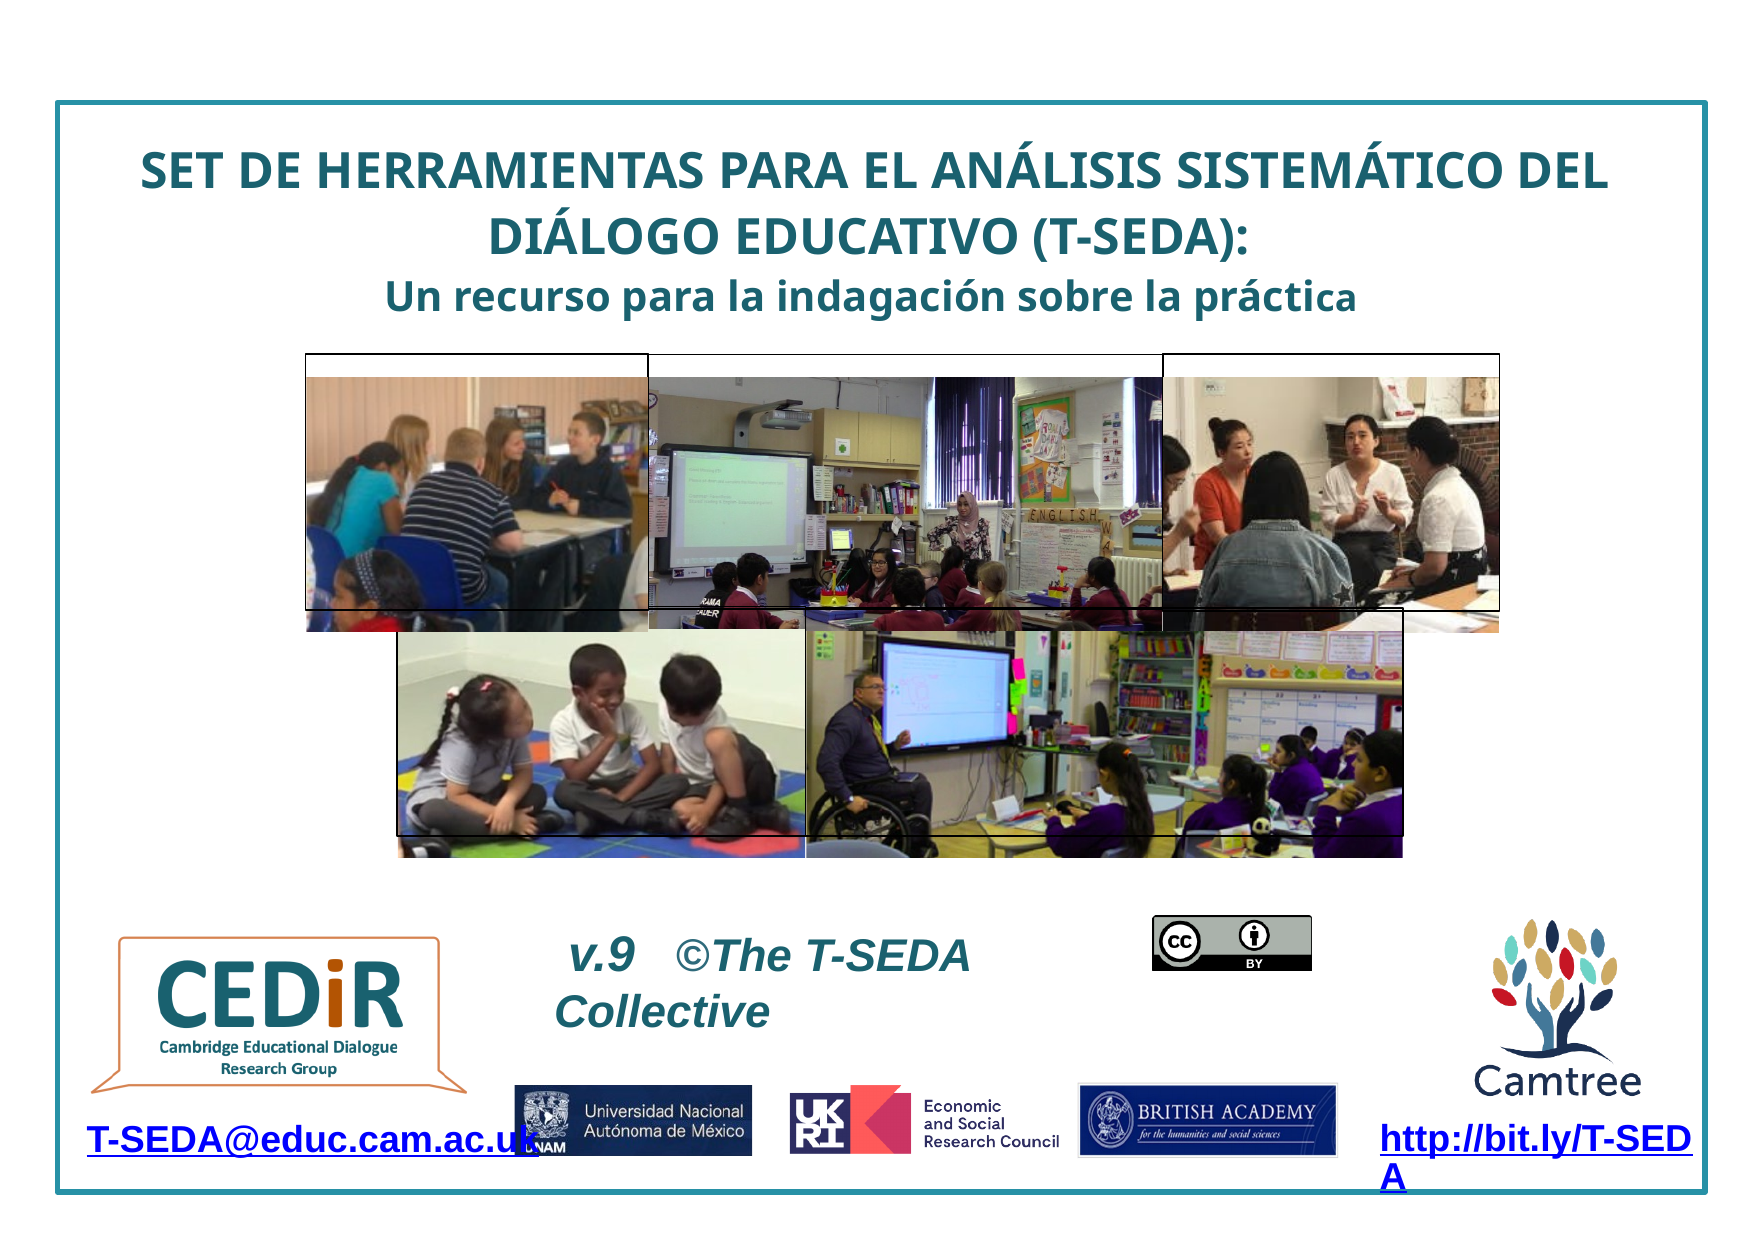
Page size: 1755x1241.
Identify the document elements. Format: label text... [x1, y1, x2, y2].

text_box http://bit.ly/T-SEDA [1364, 1106, 1722, 1207]
text_box T-SEDA@educ.cam.ac.uk [25, 1115, 626, 1201]
text_box v.9 ©The T-SEDA Collective [552, 884, 1178, 1037]
picture [1151, 915, 1312, 971]
picture [1426, 883, 1690, 1146]
text_box [57, 102, 1706, 1193]
title SET DE HERRAMIENTAS PARA EL ANÁLISIS SISTEMÁTICO DEL DIÁLOGO EDUCATIVO (T-SEDA): Un recurso para la indagación sobre la práctica [64, 132, 1685, 340]
